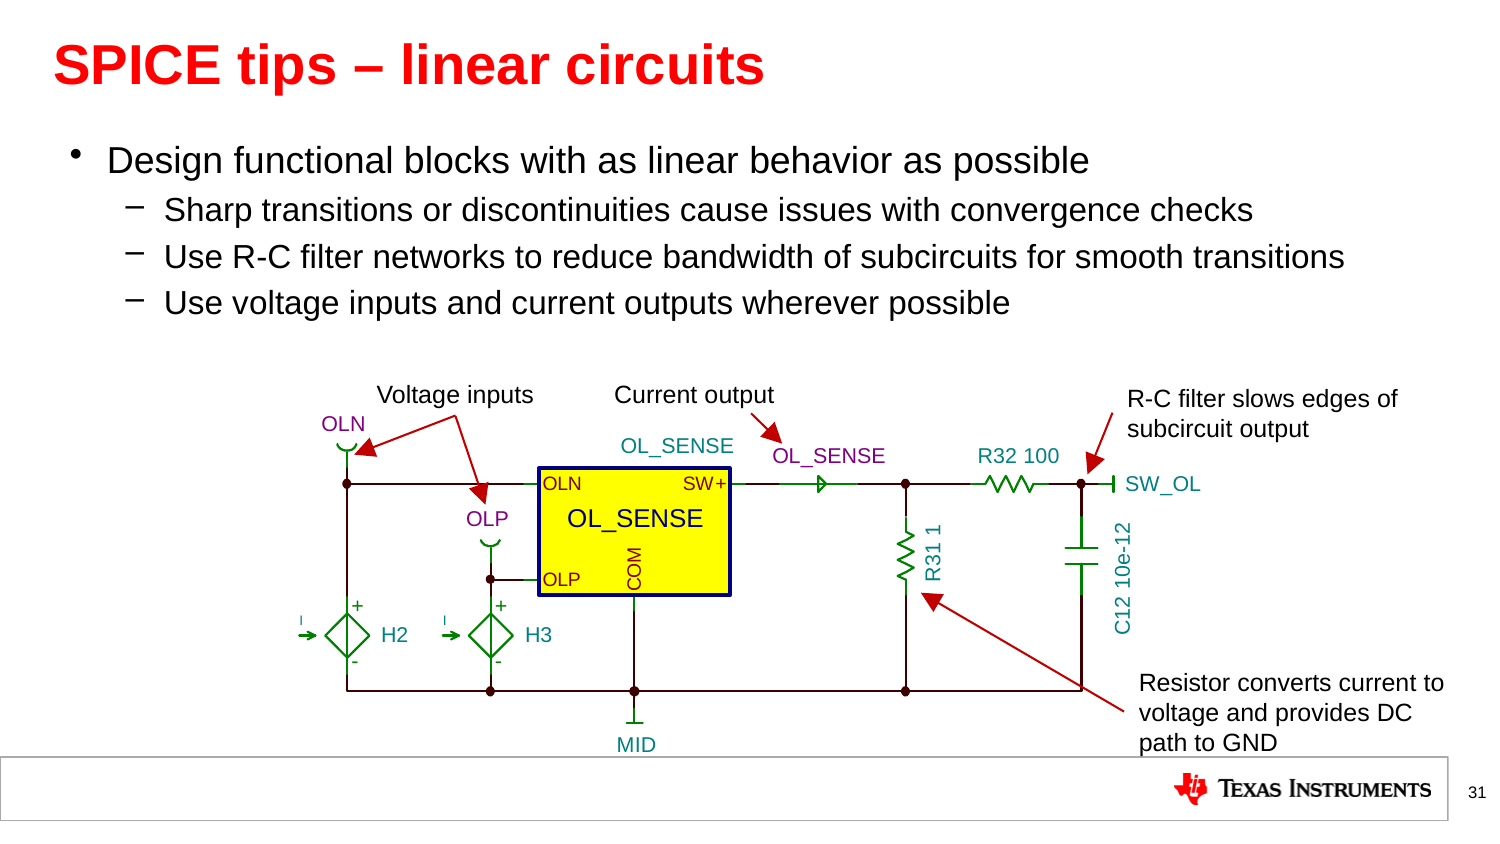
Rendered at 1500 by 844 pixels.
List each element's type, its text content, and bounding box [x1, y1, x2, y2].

title SPICE tips – linear circuits [37, 17, 1426, 119]
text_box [920, 592, 1124, 713]
picture [292, 413, 1210, 758]
text_box R-C filter slows edges of subcircuit output [1112, 375, 1443, 450]
list Design functional blocks with as linear behavior as possible Sharp transitions or discontinuities cause issues with convergence checks Use R-C filter networks to reduce bandwidth of subcircuits for smooth transitions Use voltage inputs and current outputs wherever possible [54, 128, 1444, 338]
picture [1174, 801, 1431, 805]
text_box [750, 413, 783, 444]
slide_number 31 [1151, 774, 1500, 801]
text_box Current output [599, 370, 790, 411]
text_box Voltage inputs [361, 370, 550, 411]
text_box Resistor converts current to voltage and provides DC path to GND [1210, 659, 1468, 764]
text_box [353, 415, 454, 455]
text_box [1087, 413, 1113, 475]
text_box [455, 415, 486, 506]
